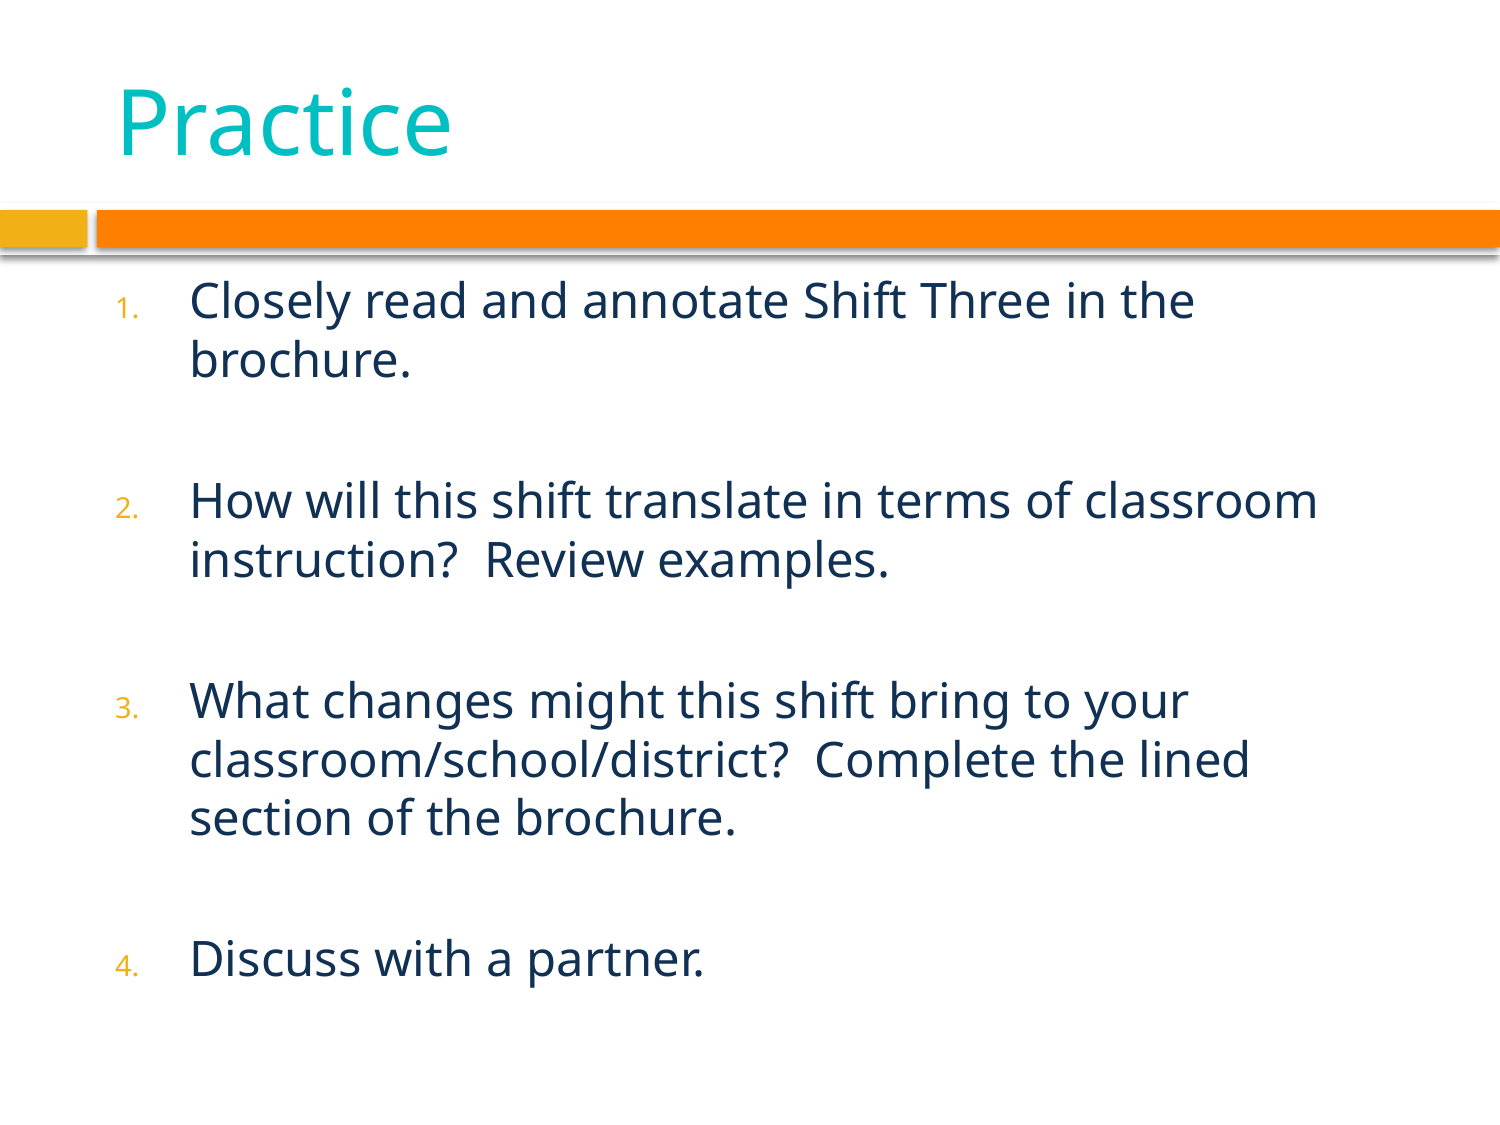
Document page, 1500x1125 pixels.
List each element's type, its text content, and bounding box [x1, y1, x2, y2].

list Closely read and annotate Shift Three in the brochure. How will this shift translate in terms of classroom instruction? Review examples. What changes might this shift bring to your classroom/school/district? Complete the lined section of the brochure. Discuss with a partner. [100, 262, 1438, 1000]
title Practice [100, 37, 1438, 200]
